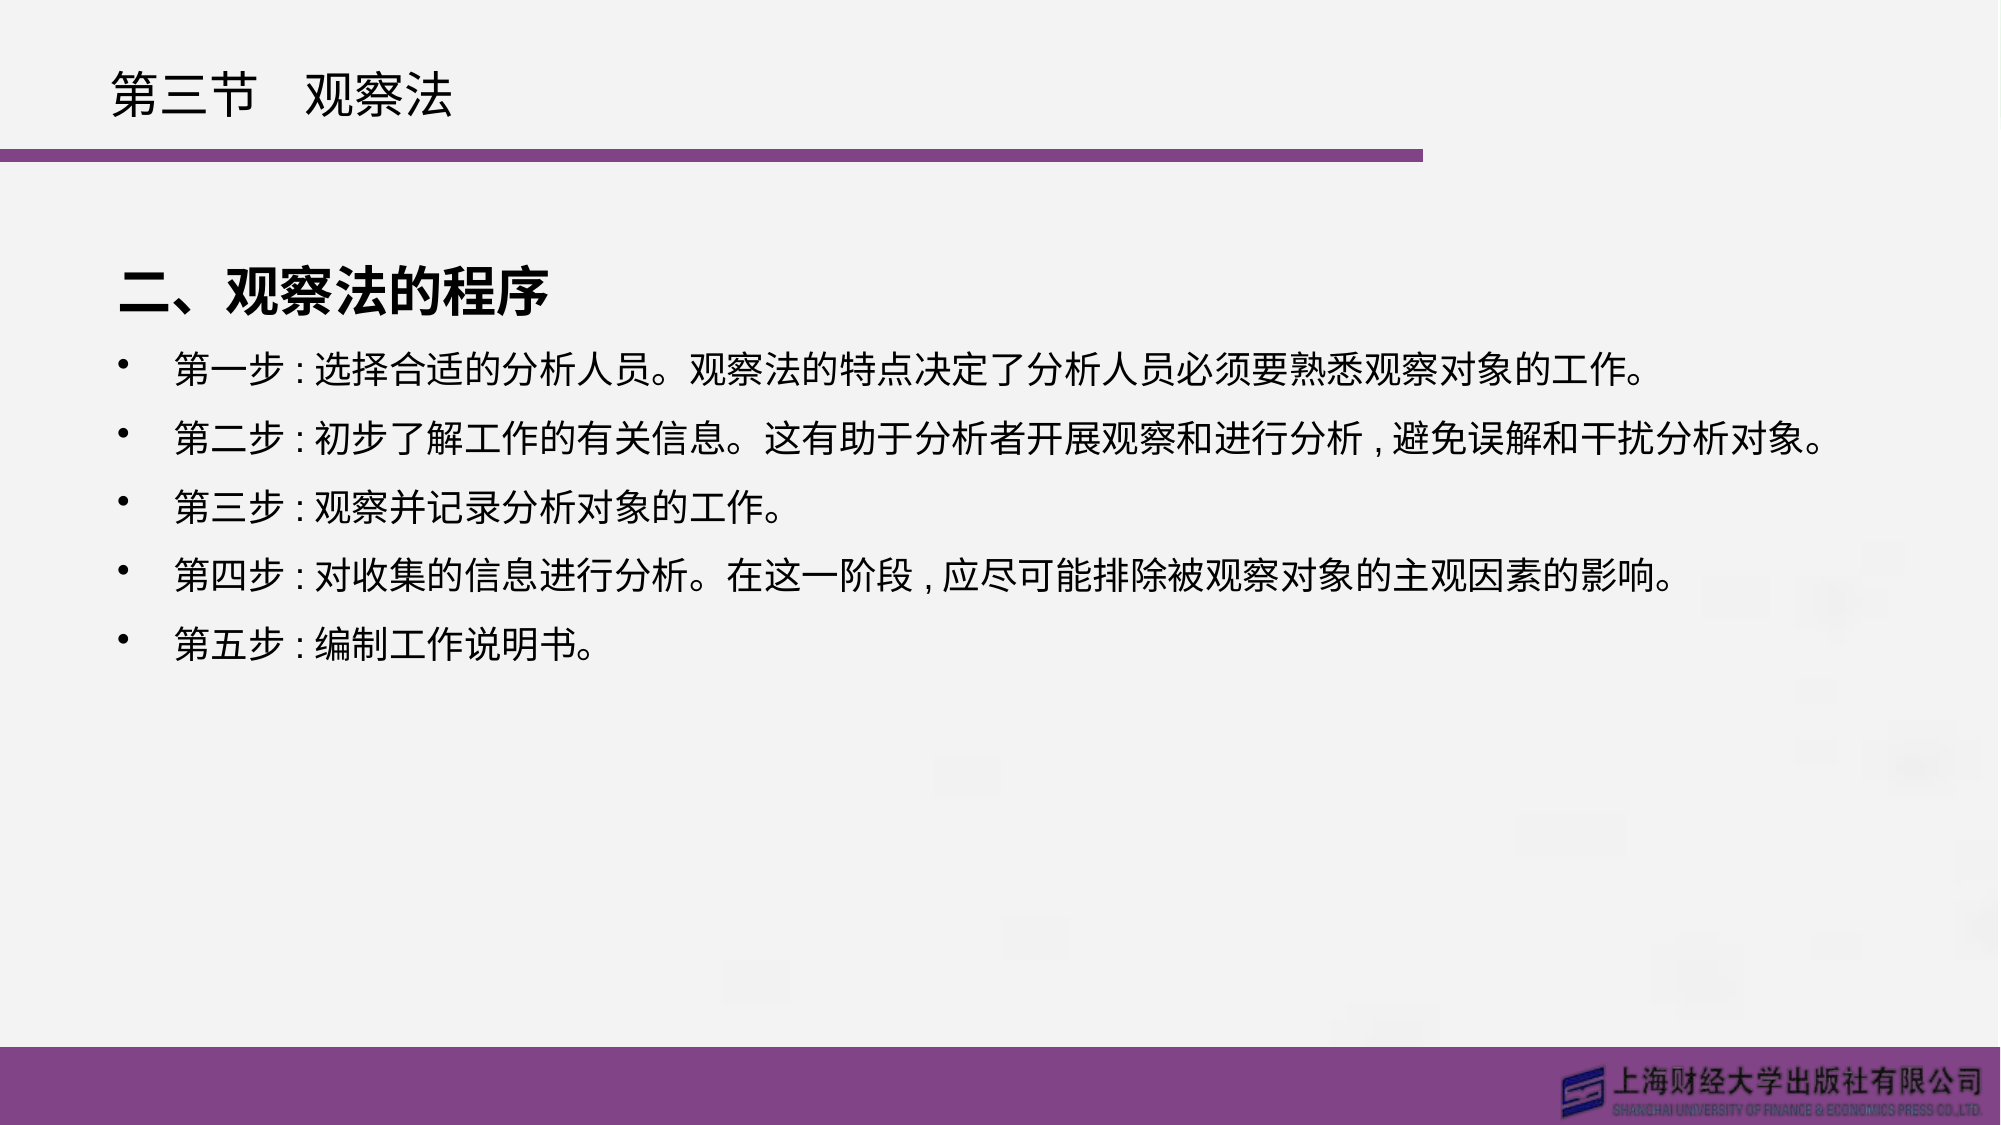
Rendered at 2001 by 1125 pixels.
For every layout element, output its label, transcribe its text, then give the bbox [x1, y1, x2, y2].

title 第三节 观察法 [94, 42, 1451, 146]
list 二、观察法的程序 第一步:选择合适的分析人员。观察法的特点决定了分析人员必须要熟悉观察对象的工作。 第二步:初步了解工作的有关信息。这有助于分析者开展观察和进行分析,避免误解和干扰分析对象。 第三步:观察并记录分析对象的工作。 第四步:对收集的信息进行分析。在这一阶段,应尽可能排除被观察对象的主观因素的影响。 第五步:编制工作说明书。 [102, 233, 1898, 1032]
picture [0, 0, 2001, 1125]
